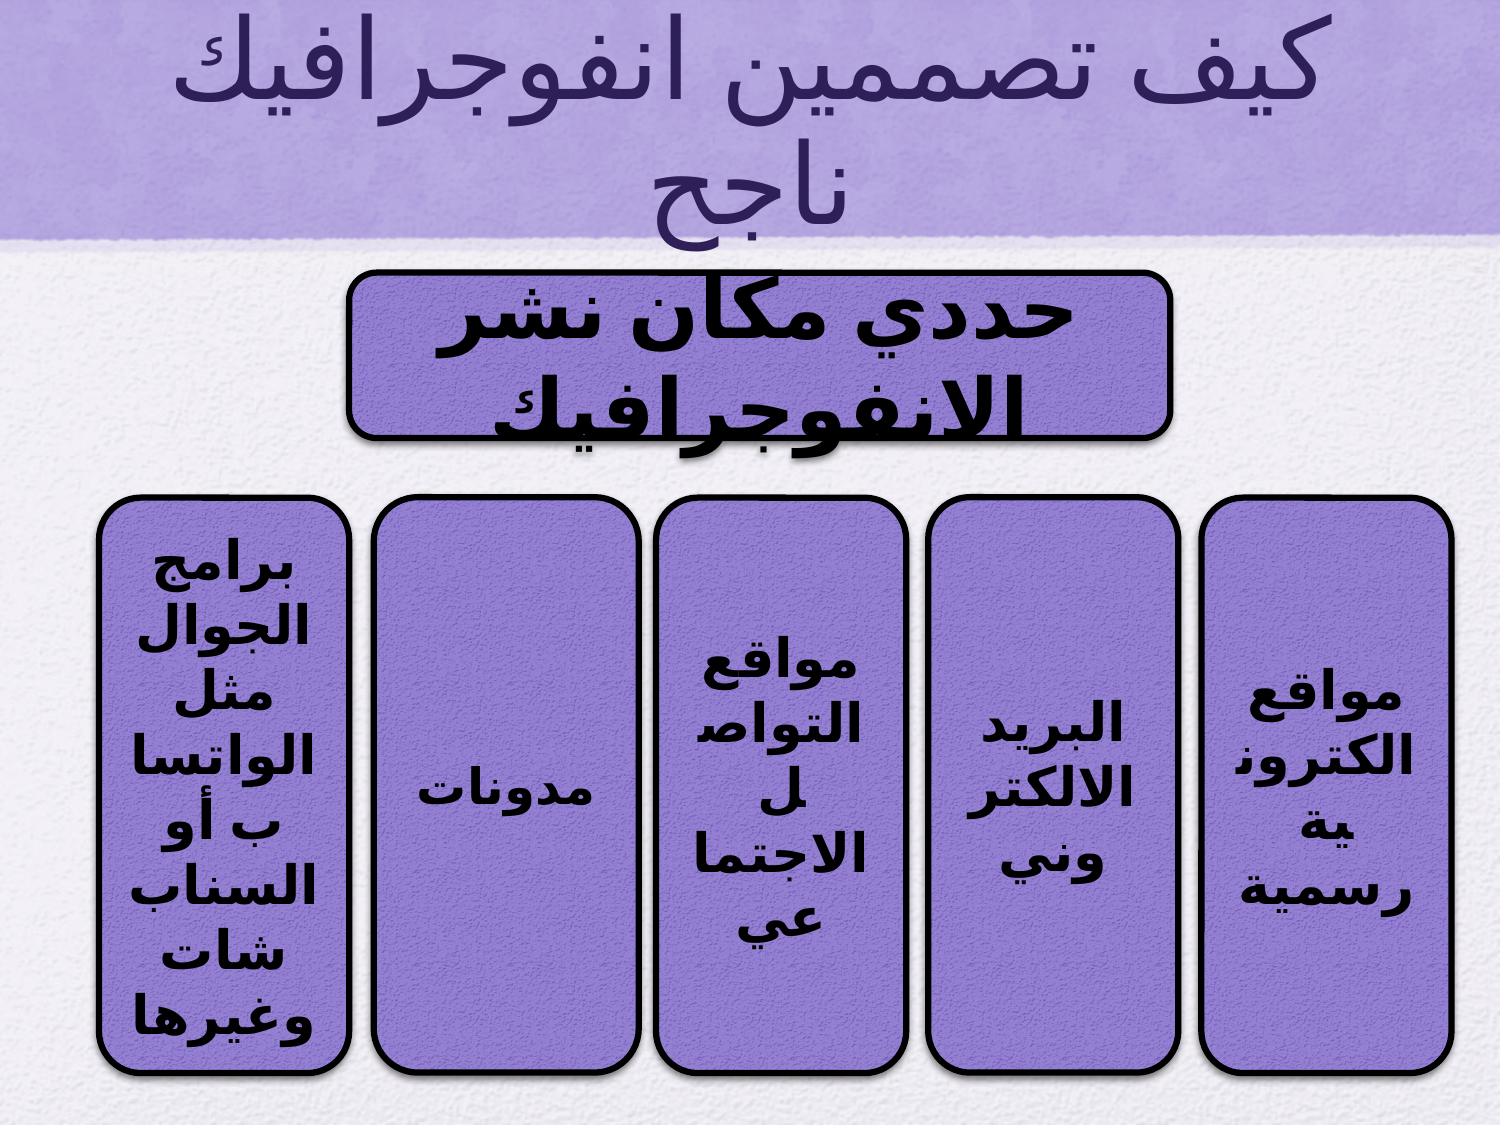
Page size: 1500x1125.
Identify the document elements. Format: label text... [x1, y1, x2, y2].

text_box مواقع التواصل الاجتماعي [652, 494, 910, 1077]
title كيف تصممين انفوجرافيك ناجح [129, 6, 1372, 239]
text_box حددي مكان نشر الانفوجرافيك [345, 269, 1174, 442]
text_box البريد الالكتروني [925, 493, 1182, 1076]
picture [0, 225, 1500, 1125]
text_box برامج الجوال مثل الواتساب أو السناب شات وغيرها [95, 494, 353, 1077]
text_box مواقع الكترونية رسمية [1198, 494, 1455, 1077]
text_box مدونات [370, 493, 642, 1076]
